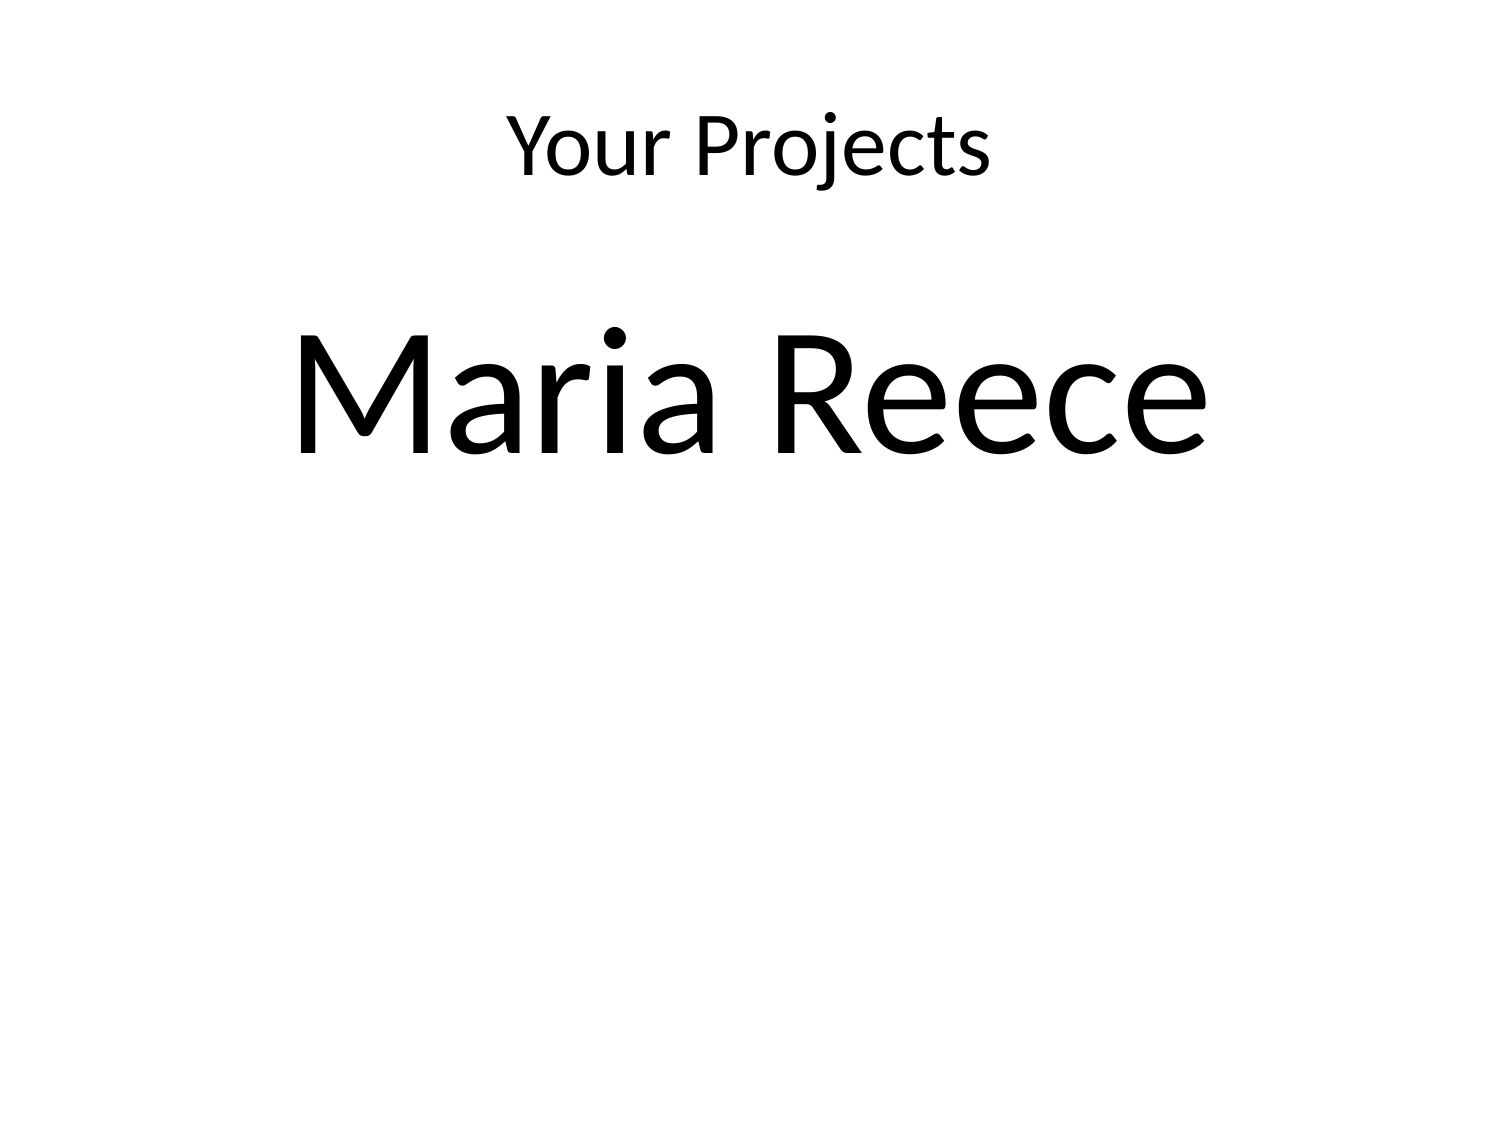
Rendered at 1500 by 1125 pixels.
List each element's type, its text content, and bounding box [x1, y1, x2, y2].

list Maria Reece [75, 262, 1425, 1005]
title Your Projects [75, 45, 1425, 233]
